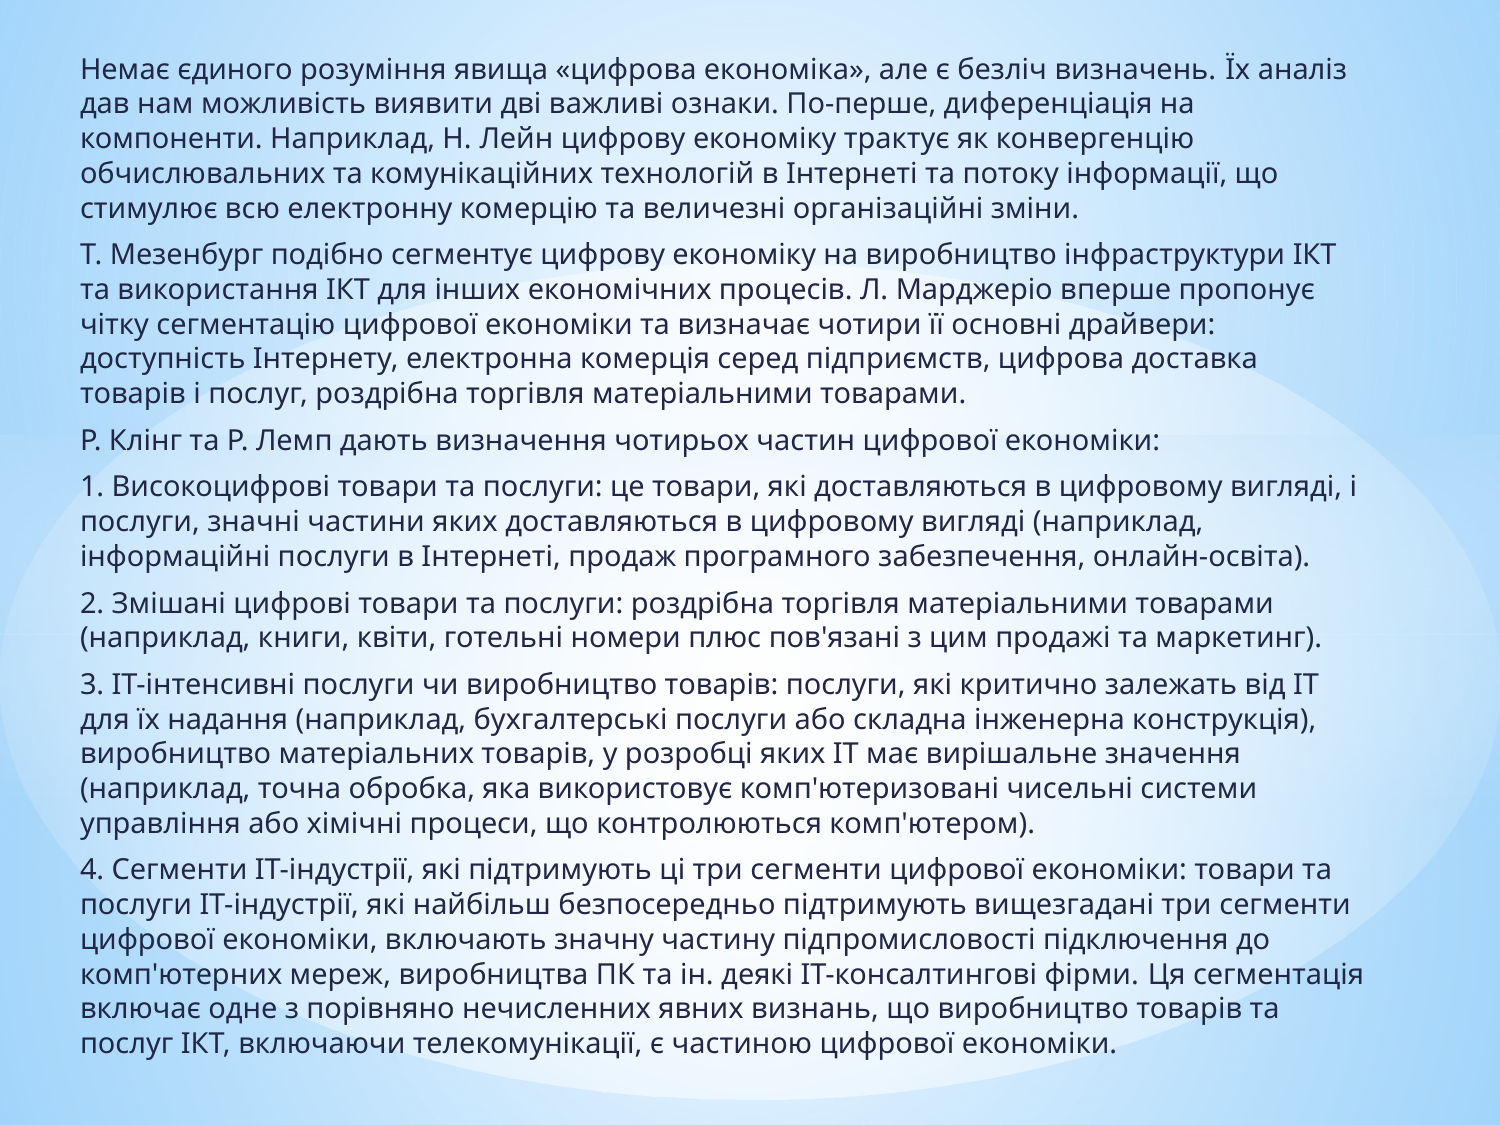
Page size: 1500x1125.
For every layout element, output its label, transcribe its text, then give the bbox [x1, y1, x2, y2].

subtitle Немає єдиного розуміння явища «цифрова економіка», але є безліч визначень. Їх аналіз дав нам можливість виявити дві важливі ознаки. По-перше, диференціація на компоненти. Наприклад, Н. Лейн цифрову економіку трактує як конвергенцію обчислювальних та комунікаційних технологій в Інтернеті та потоку інформації, що стимулює всю електронну комерцію та величезні організаційні зміни. Т. Мезенбург подібно сегментує цифрову економіку на виробництво інфраструктури ІКТ та використання ІКТ для інших економічних процесів. Л. Марджеріо вперше пропонує чітку сегментацію цифрової економіки та визначає чотири її основні драйвери: доступність Інтернету, електронна комерція серед підприємств, цифрова доставка товарів і послуг, роздрібна торгівля матеріальними товарами. Р. Клінг та Р. Лемп дають визначення чотирьох частин цифрової економіки: 1. Високоцифрові товари та послуги: це товари, які доставляються в цифровому вигляді, і послуги, значні частини яких доставляються в цифровому вигляді (наприклад, інформаційні послуги в Інтернеті, продаж програмного забезпечення, онлайн-освіта). 2. Змішані цифрові товари та послуги: роздрібна торгівля матеріальними товарами (наприклад, книги, квіти, готельні номери плюс пов'язані з цим продажі та маркетинг). 3. ІТ-інтенсивні послуги чи виробництво товарів: послуги, які критично залежать від ІТ для їх надання (наприклад, бухгалтерські послуги або складна інженерна конструкція), виробництво матеріальних товарів, у розробці яких ІТ має вирішальне значення (наприклад, точна обробка, яка використовує комп'ютеризовані чисельні системи управління або хімічні процеси, що контролюються комп'ютером). 4. Сегменти ІТ-індустрії, які підтримують ці три сегменти цифрової економіки: товари та послуги ІТ-індустрії, які найбільш безпосередньо підтримують вищезгадані три сегменти цифрової економіки, включають значну частину підпромисловості підключення до комп'ютерних мереж, виробництва ПК та ін. деякі ІТ-консалтингові фірми. Ця сегментація включає одне з порівняно нечисленних явних визнань, що виробництво товарів та послуг ІКТ, включаючи телекомунікації, є частиною цифрової економіки. [64, 42, 1388, 1071]
